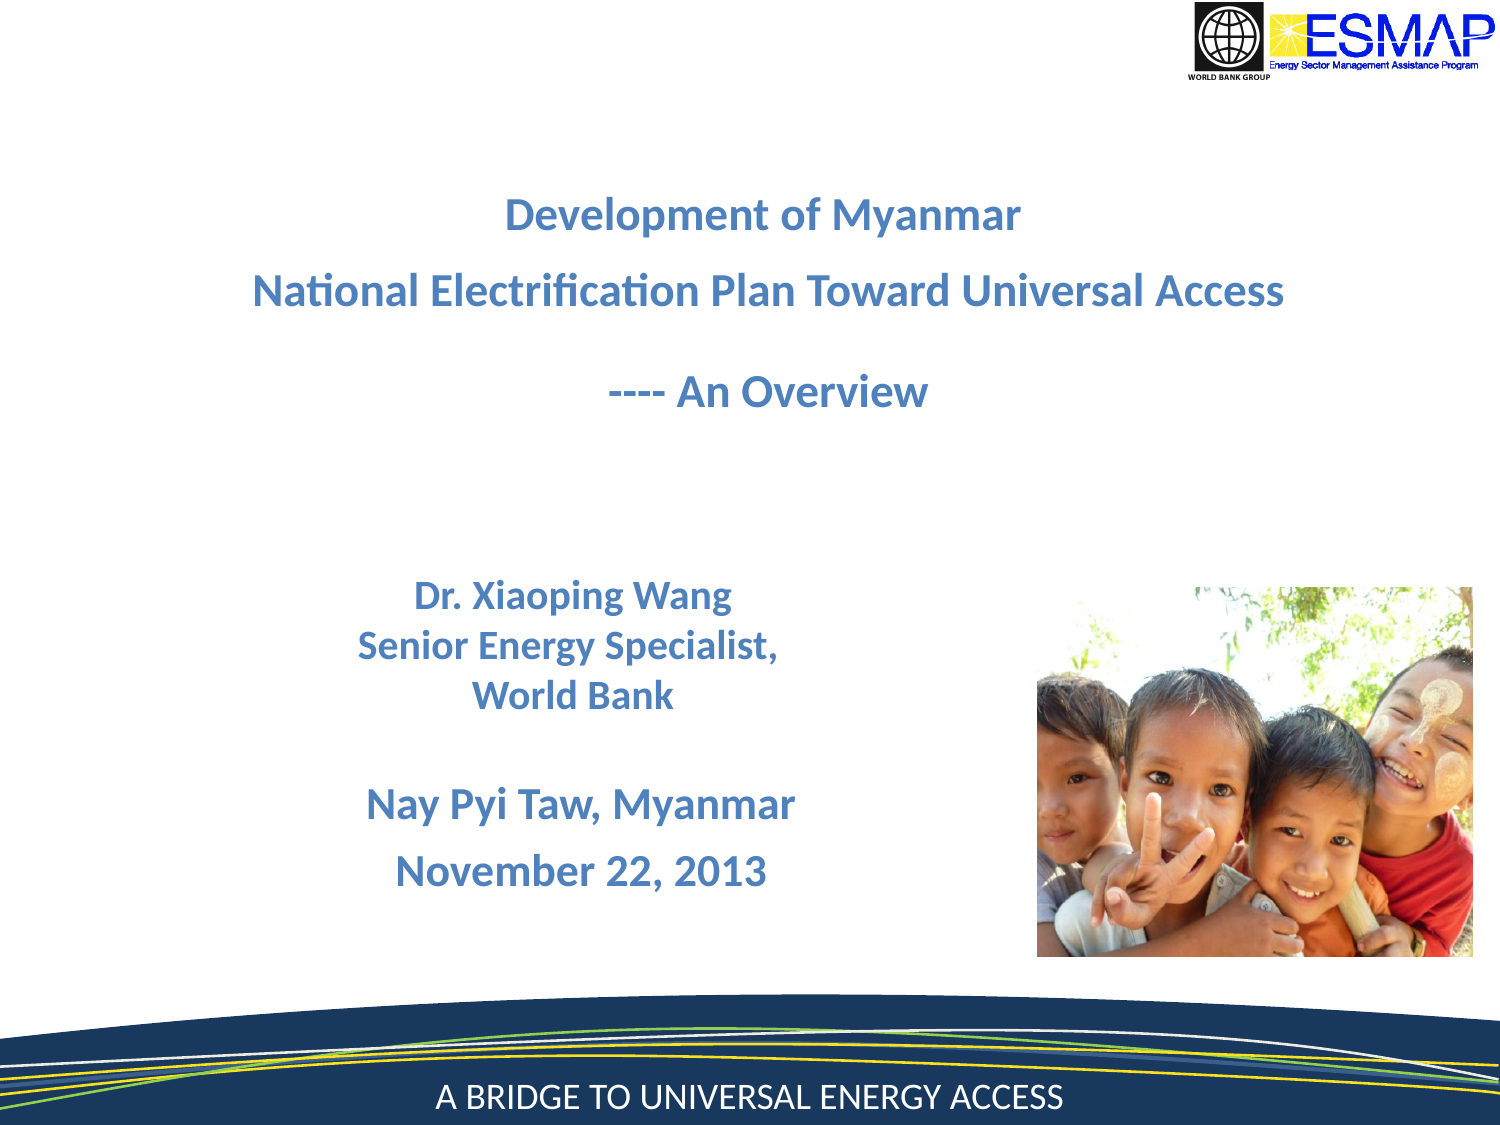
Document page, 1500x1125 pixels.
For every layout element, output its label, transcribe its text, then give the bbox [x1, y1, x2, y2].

text_box [0, 994, 1500, 1064]
text_box [389, 1026, 852, 1045]
picture [1188, 1, 1499, 80]
picture [1037, 587, 1473, 957]
text_box Nay Pyi Taw, Myanmar November 22, 2013 [237, 766, 925, 904]
text_box [10, 1028, 1285, 1064]
text_box A Bridge to Universal Energy Access [0, 1064, 1500, 1125]
text_box [1425, 1060, 1499, 1064]
title Dr. Xiaoping Wang Senior Energy Specialist, World Bank [108, 521, 1038, 763]
text_box Development of Myanmar National Electrification Plan Toward Universal Access ---- An Overview [87, 174, 1450, 425]
slide_number 1 [1074, 1042, 1425, 1103]
